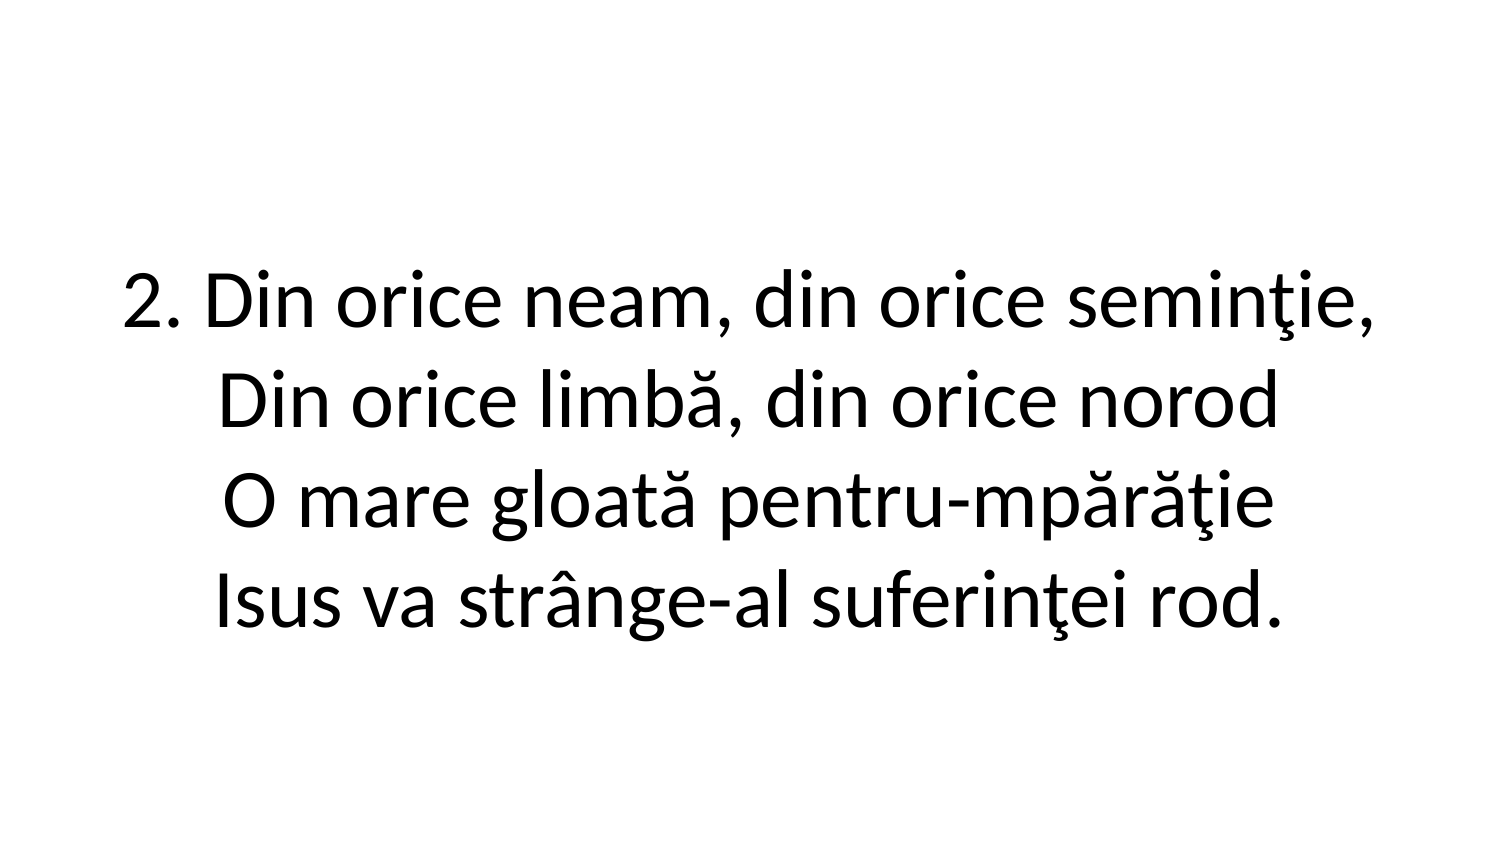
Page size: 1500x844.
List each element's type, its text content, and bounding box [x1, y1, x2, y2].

text_box 2. Din orice neam, din orice seminţie, Din orice limbă, din orice norod O mare gloată pentru-mpărăţie Isus va strânge-al suferinţei rod. [106, 192, 1394, 652]
